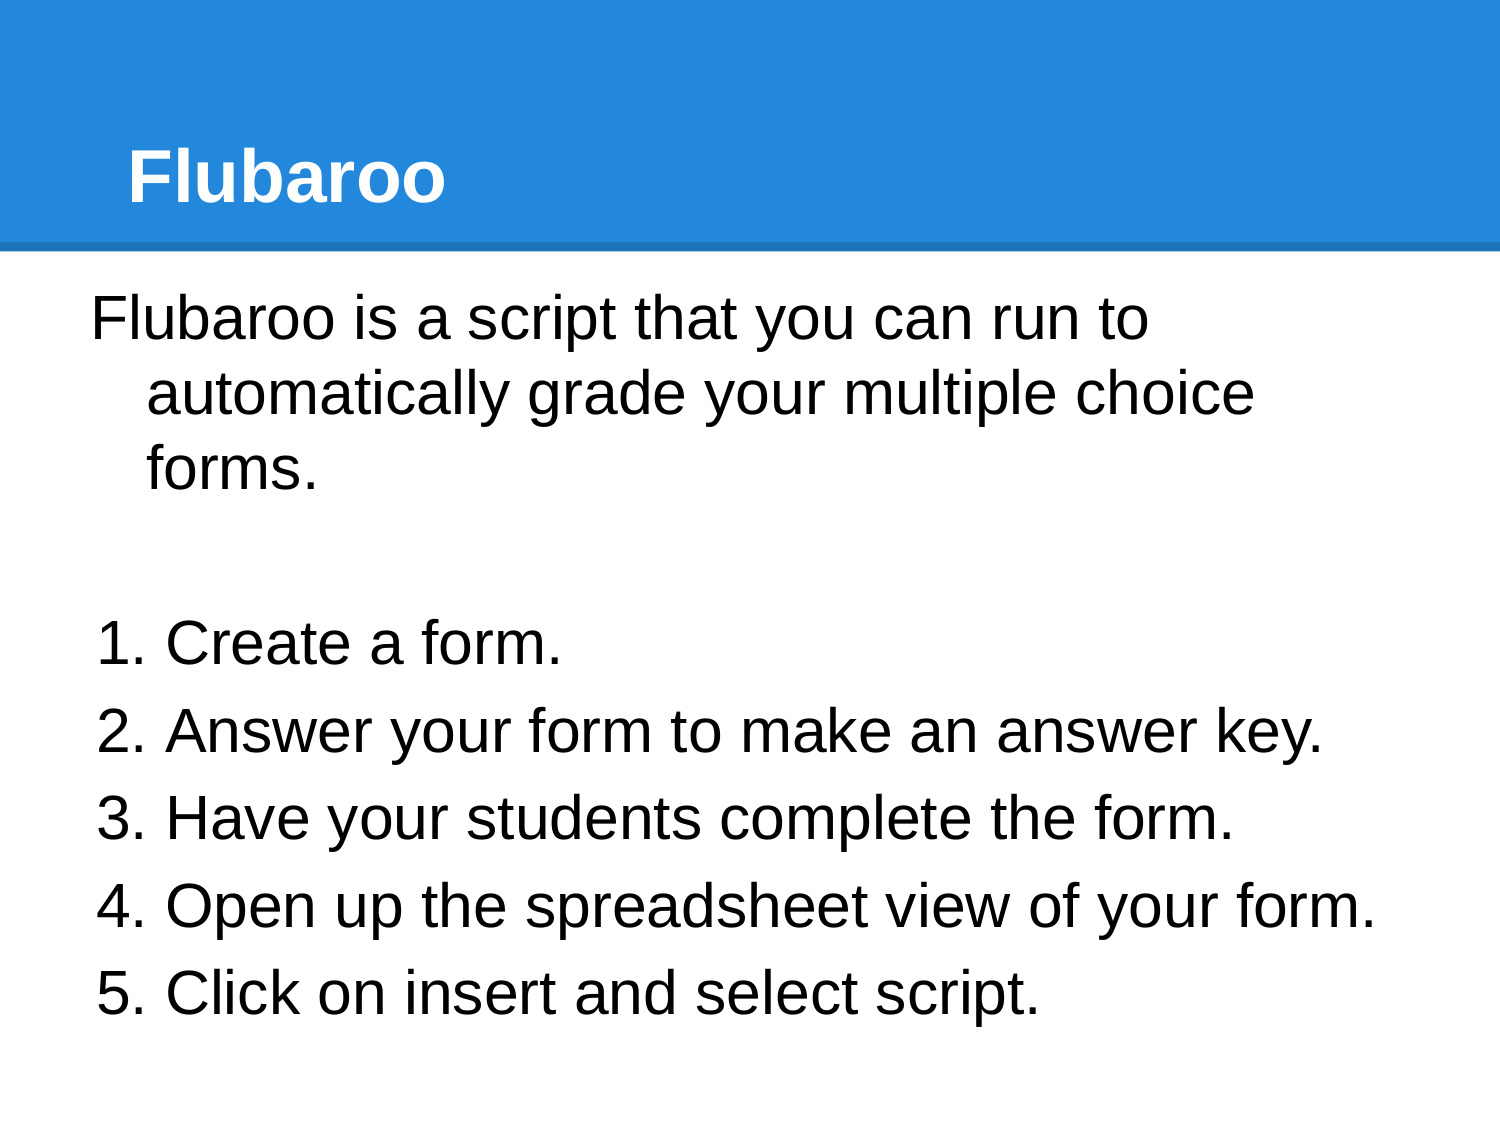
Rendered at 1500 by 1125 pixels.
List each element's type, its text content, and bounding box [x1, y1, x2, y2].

title Flubaroo [75, 14, 1425, 233]
list Flubaroo is a script that you can run to automatically grade your multiple choice forms. Create a form. Answer your form to make an answer key. Have your students complete the form. Open up the spreadsheet view of your form. Click on insert and select script. [75, 262, 1425, 1043]
